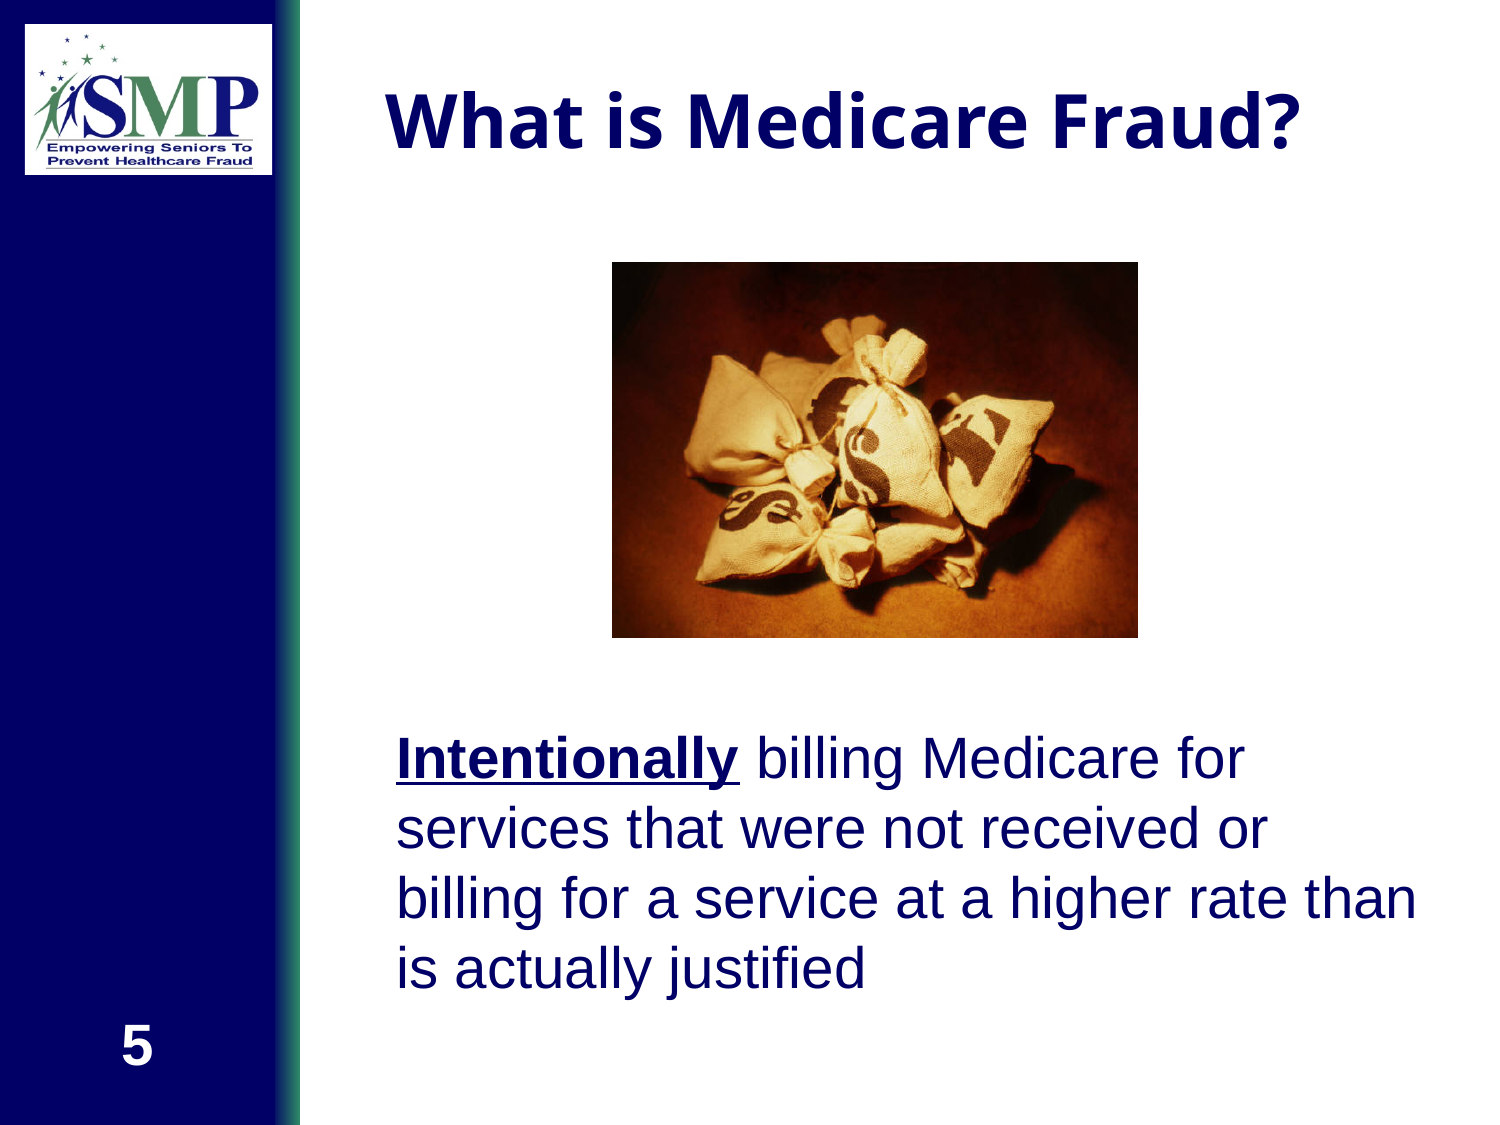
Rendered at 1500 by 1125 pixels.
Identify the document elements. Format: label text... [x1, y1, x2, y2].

picture [612, 262, 1139, 638]
slide_number 5 [0, 999, 276, 1076]
list Intentionally billing Medicare for services that were not received or billing for a service at a higher rate than is actually justified [324, 712, 1450, 1063]
title What is Medicare Fraud? [300, 24, 1388, 213]
picture [24, 24, 273, 175]
